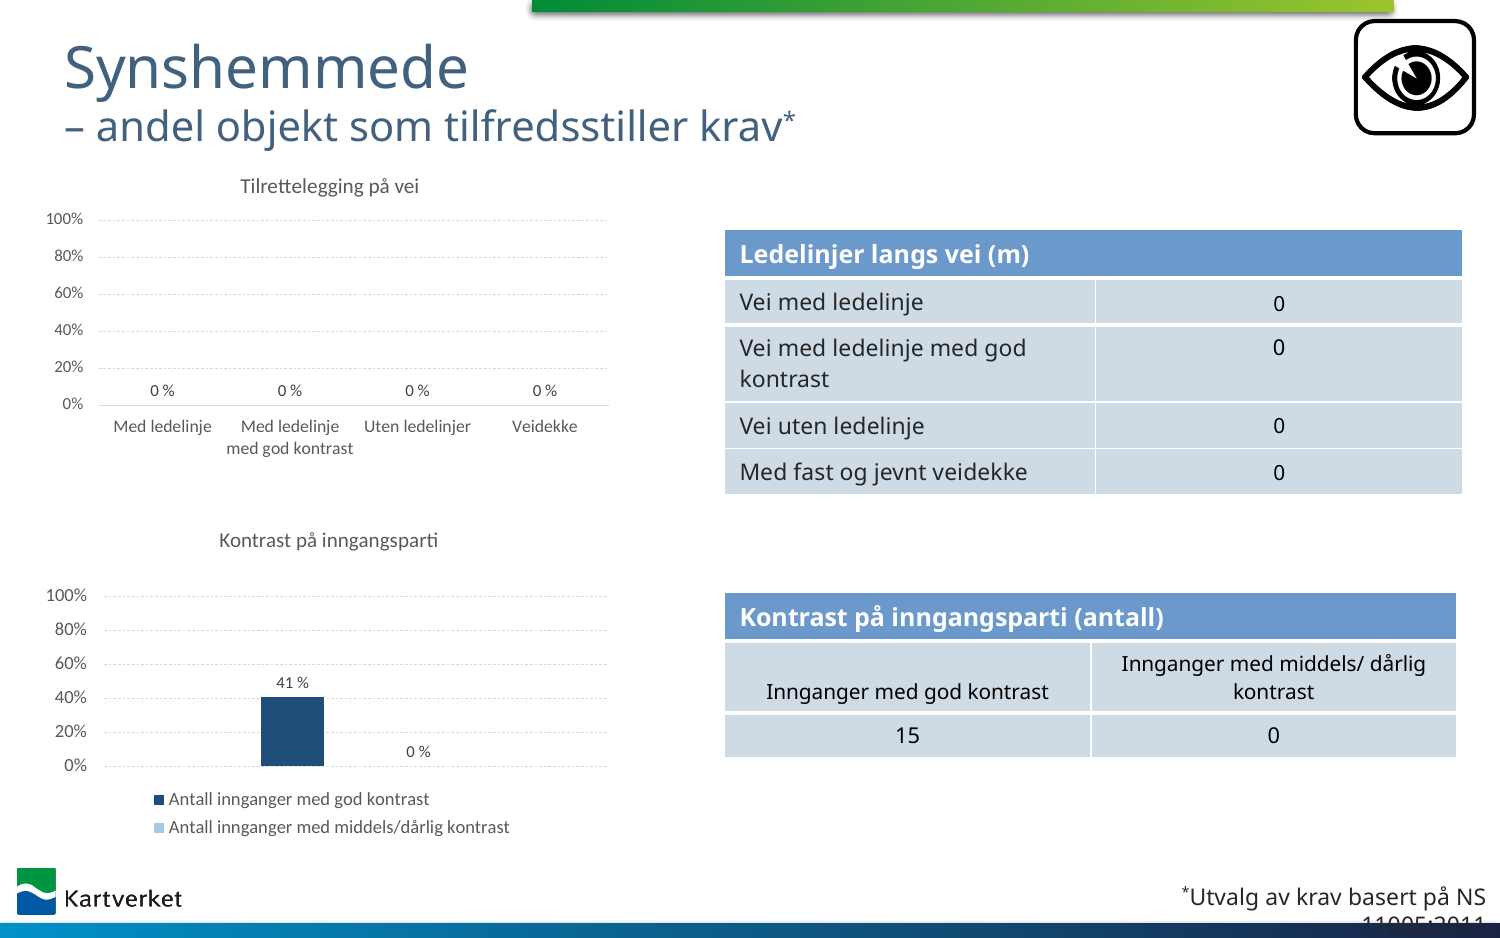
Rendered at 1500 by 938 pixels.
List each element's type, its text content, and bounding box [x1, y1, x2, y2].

table_header Ledelinjer langs vei (m) [725, 230, 1462, 276]
table_cell 15 [725, 715, 1090, 757]
table_header Kontrast på inngangsparti (antall) [725, 593, 1456, 639]
table_cell Vei med ledelinje med god kontrast [725, 327, 1095, 401]
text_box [1355, 20, 1475, 134]
text_box *Utvalg av krav basert på NS 11005:2011 [1068, 873, 1500, 938]
table_cell Vei uten ledelinje [725, 403, 1095, 448]
table_cell Med fast og jevnt veidekke [725, 449, 1095, 494]
table_cell Innganger med god kontrast [725, 643, 1090, 711]
picture [41, 520, 617, 846]
table_cell 0 [1096, 449, 1462, 494]
table_cell 0 [1096, 327, 1462, 401]
table_cell Innganger med middels/ dårlig kontrast [1092, 643, 1456, 711]
text_box Synshemmede – andel objekt som tilfredsstiller krav* [49, 24, 1431, 158]
table_cell 0 [1092, 715, 1456, 757]
picture [41, 166, 619, 492]
table_cell 0 [1096, 403, 1462, 448]
table_cell Vei med ledelinje [725, 280, 1095, 323]
table_cell 0 [1096, 280, 1462, 323]
